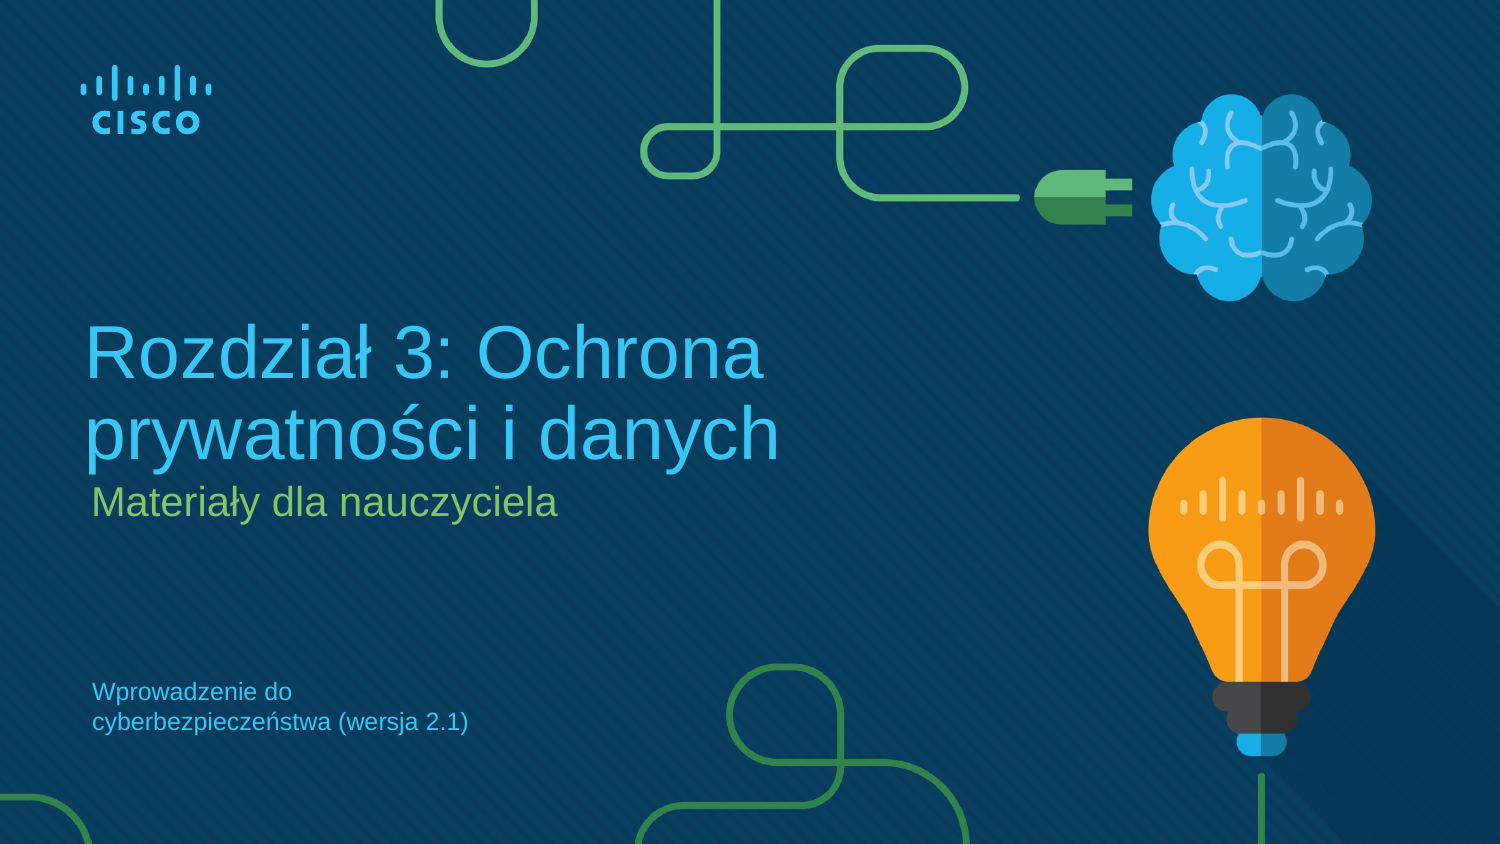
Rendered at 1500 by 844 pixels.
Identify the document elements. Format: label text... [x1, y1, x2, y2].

list Materiały dla nauczyciela [76, 471, 1048, 521]
picture [0, 0, 1500, 844]
title Rozdział 3: Ochrona prywatności i danych [69, 377, 1047, 484]
subtitle Wprowadzenie do cyberbezpieczeństwa (wersja 2.1) [77, 624, 496, 773]
